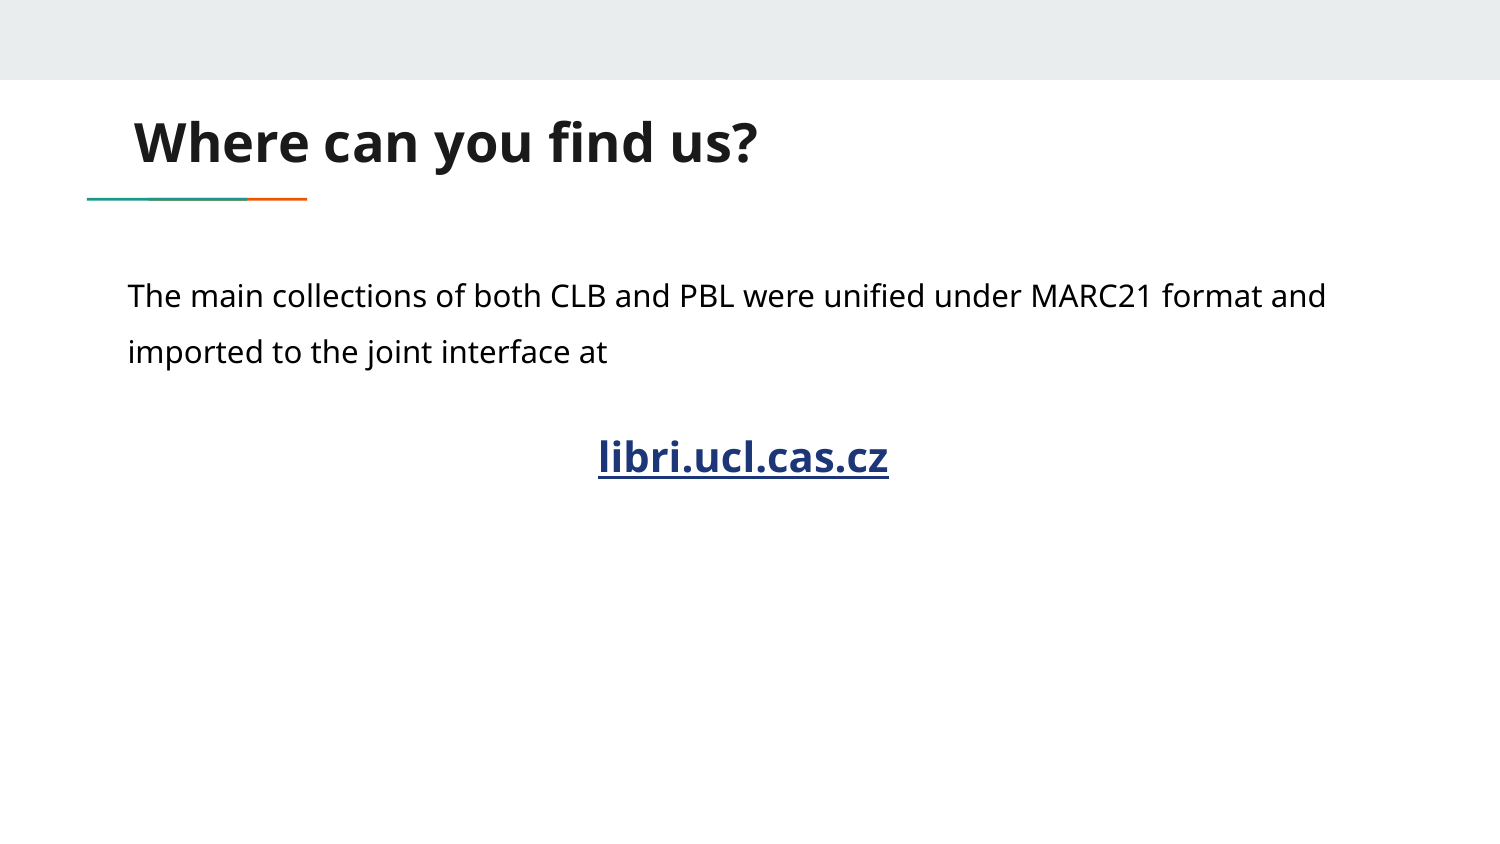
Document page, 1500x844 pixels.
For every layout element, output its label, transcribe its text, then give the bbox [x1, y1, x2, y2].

title Where can you find us? [119, 93, 1381, 181]
list The main collections of both CLB and PBL were unified under MARC21 format and imported to the joint interface at libri.ucl.cas.cz [112, 242, 1374, 707]
